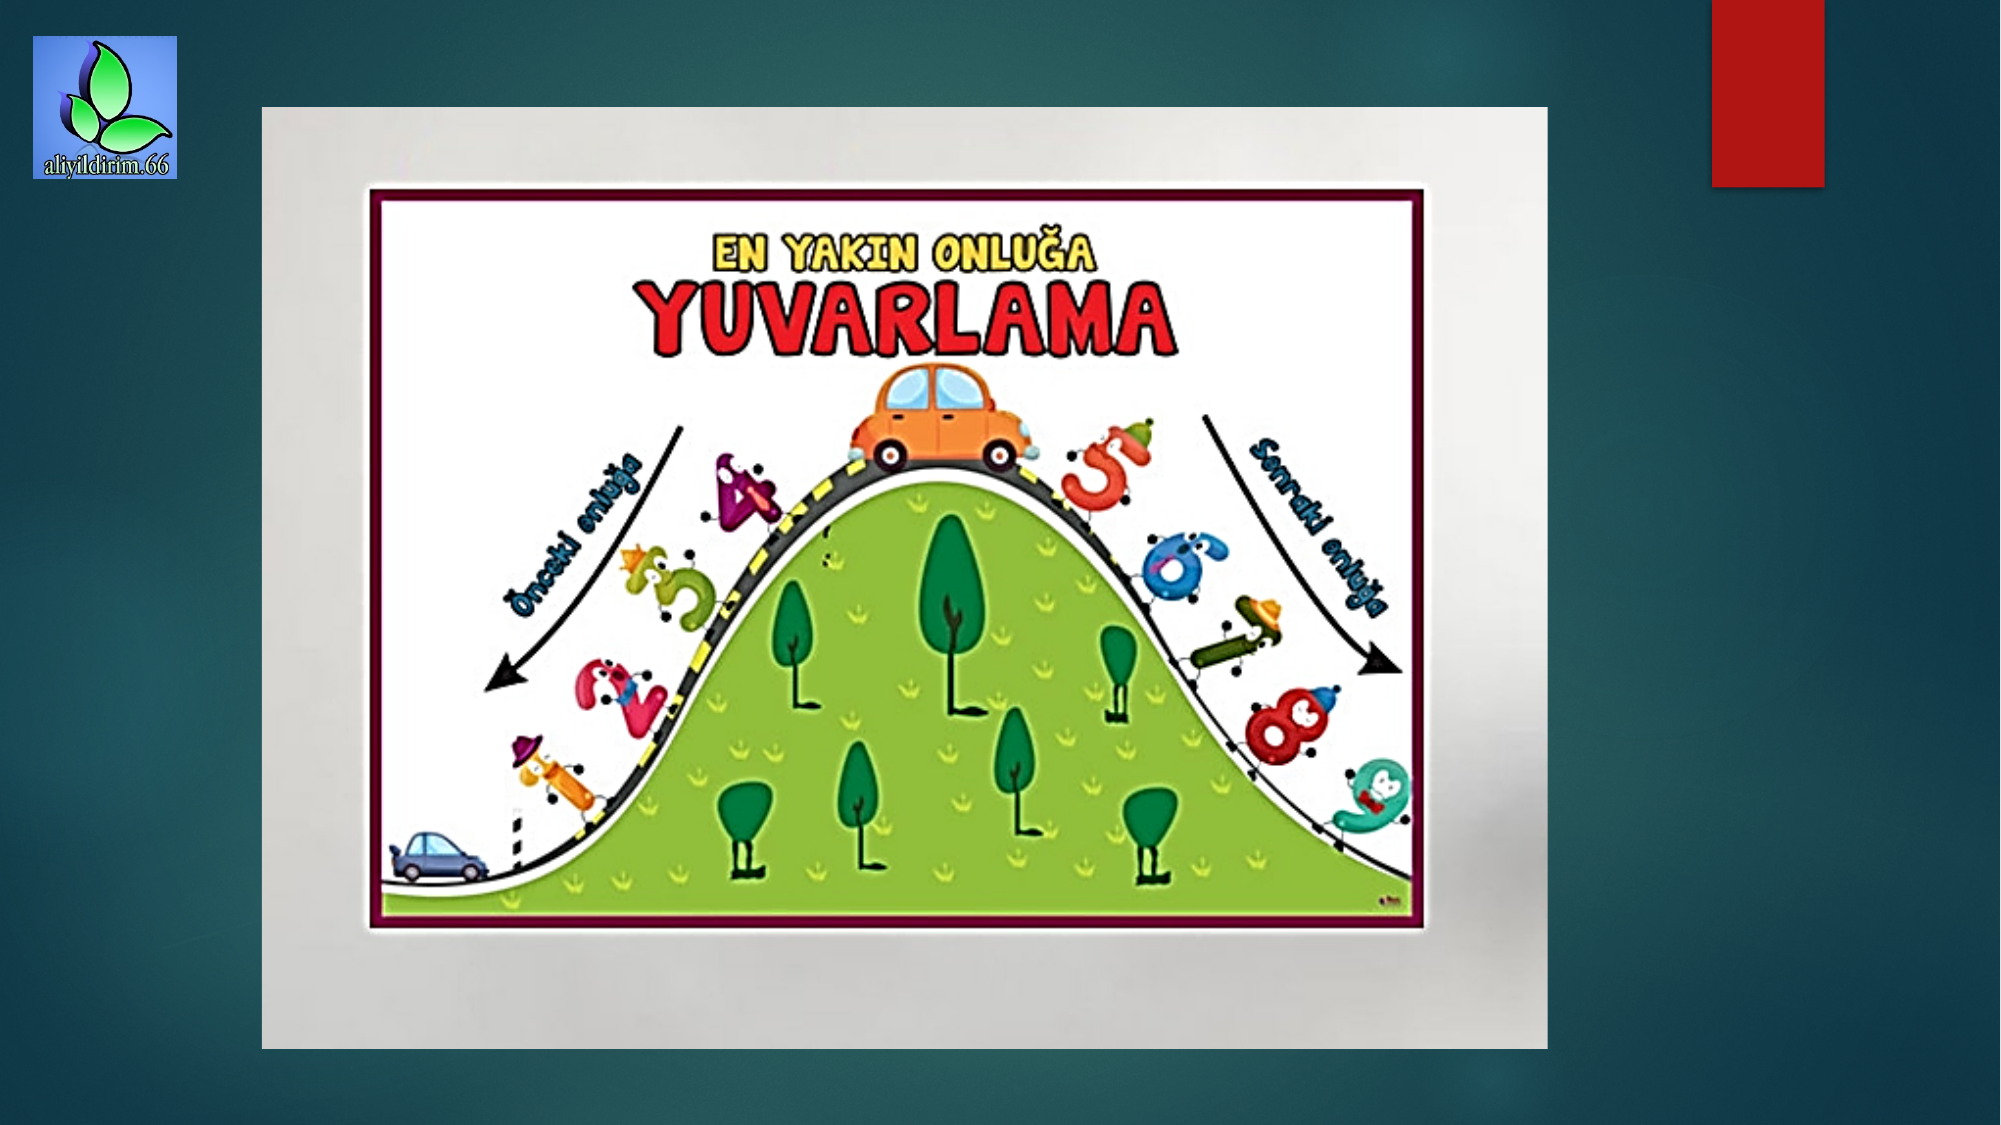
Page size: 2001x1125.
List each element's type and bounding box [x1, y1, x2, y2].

picture [33, 36, 177, 179]
picture [0, 0, 1576, 1125]
